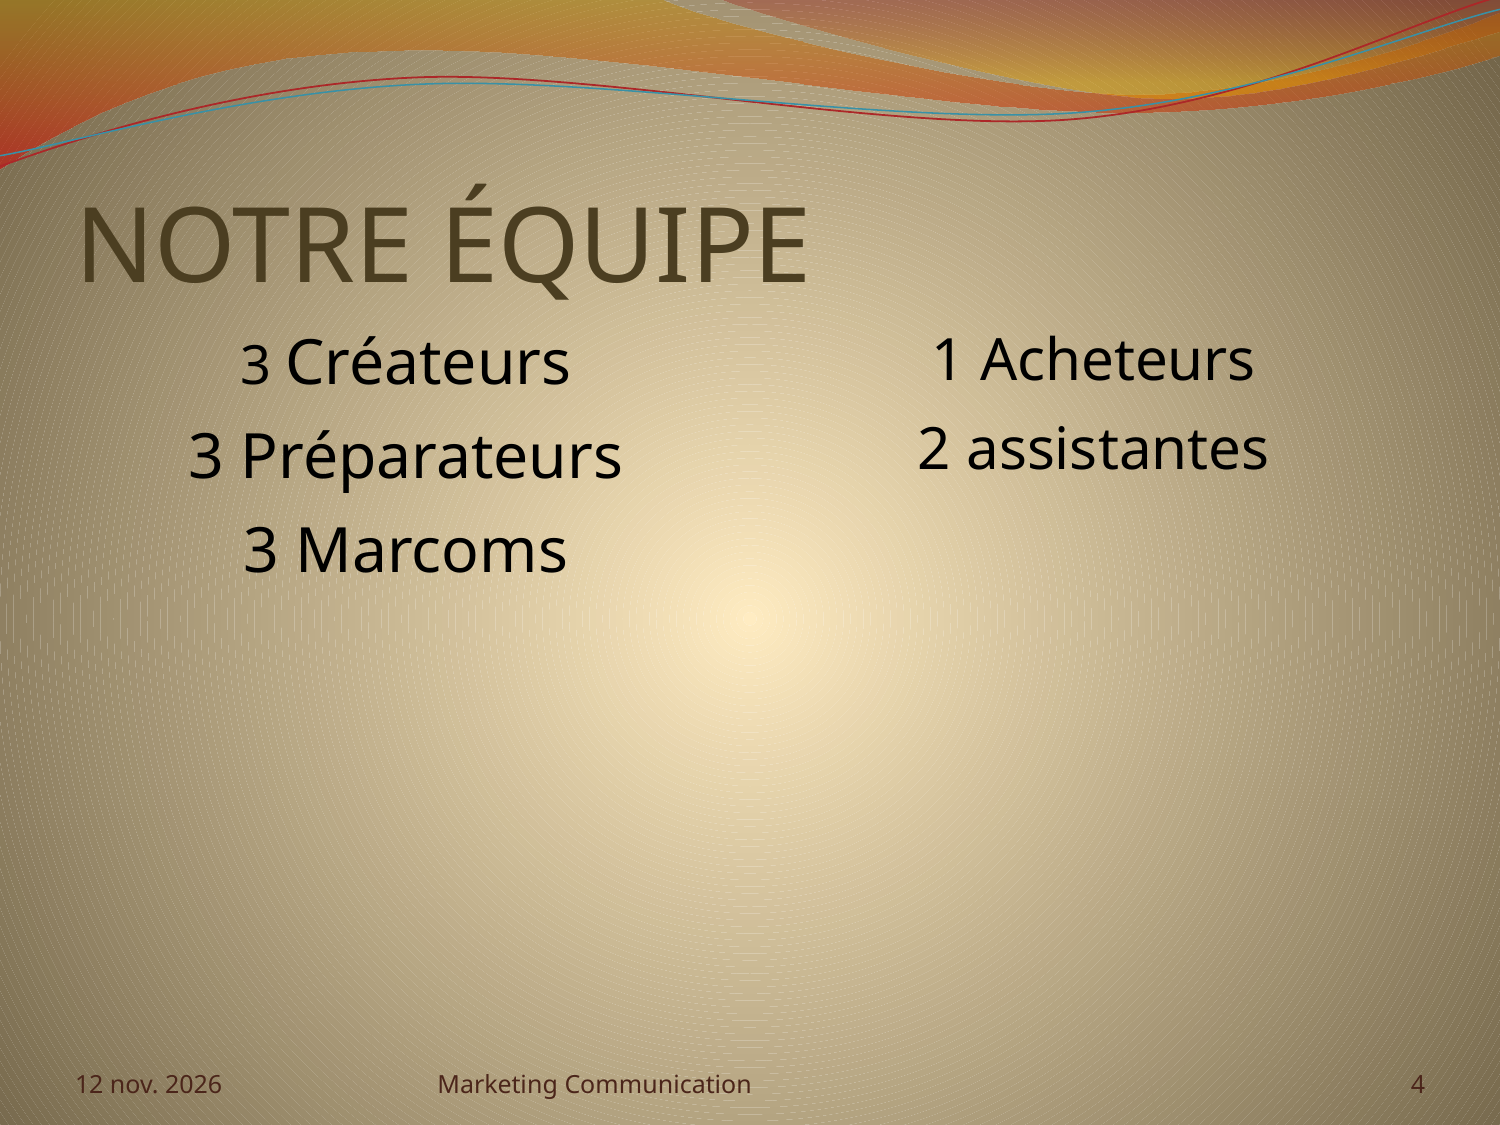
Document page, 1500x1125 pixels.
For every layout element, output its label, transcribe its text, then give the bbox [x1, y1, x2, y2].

title Notre équipe [75, 115, 1425, 303]
footer Marketing Communication [437, 1042, 988, 1103]
slide_number août-10 [75, 1042, 425, 1103]
list 1 Acheteurs 2 assistantes [762, 314, 1425, 1043]
list 3 Créateurs 3 Préparateurs 3 Marcoms [75, 314, 738, 1043]
slide_number 4 [1299, 1042, 1425, 1103]
